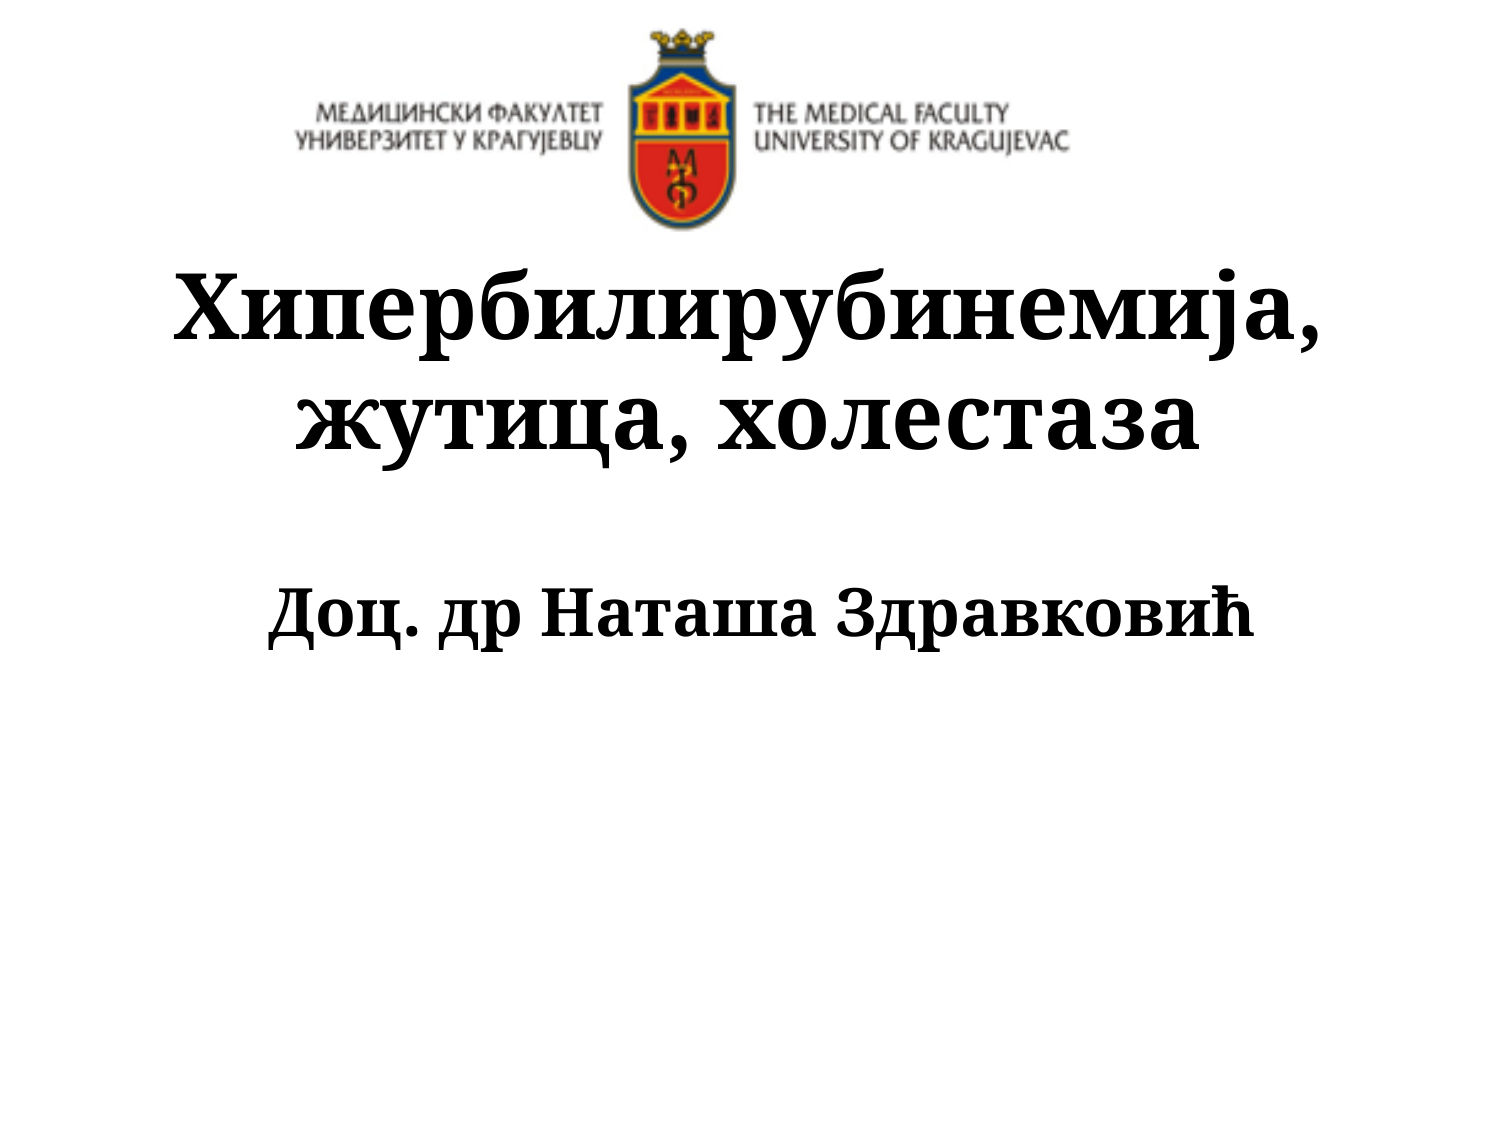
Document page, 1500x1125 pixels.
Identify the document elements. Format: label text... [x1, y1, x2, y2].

picture [143, 24, 1284, 263]
subtitle Доц. др Наташа Здравковић [237, 562, 1288, 850]
title Хипербилирубинемија, жутица, холестаза [112, 237, 1388, 479]
